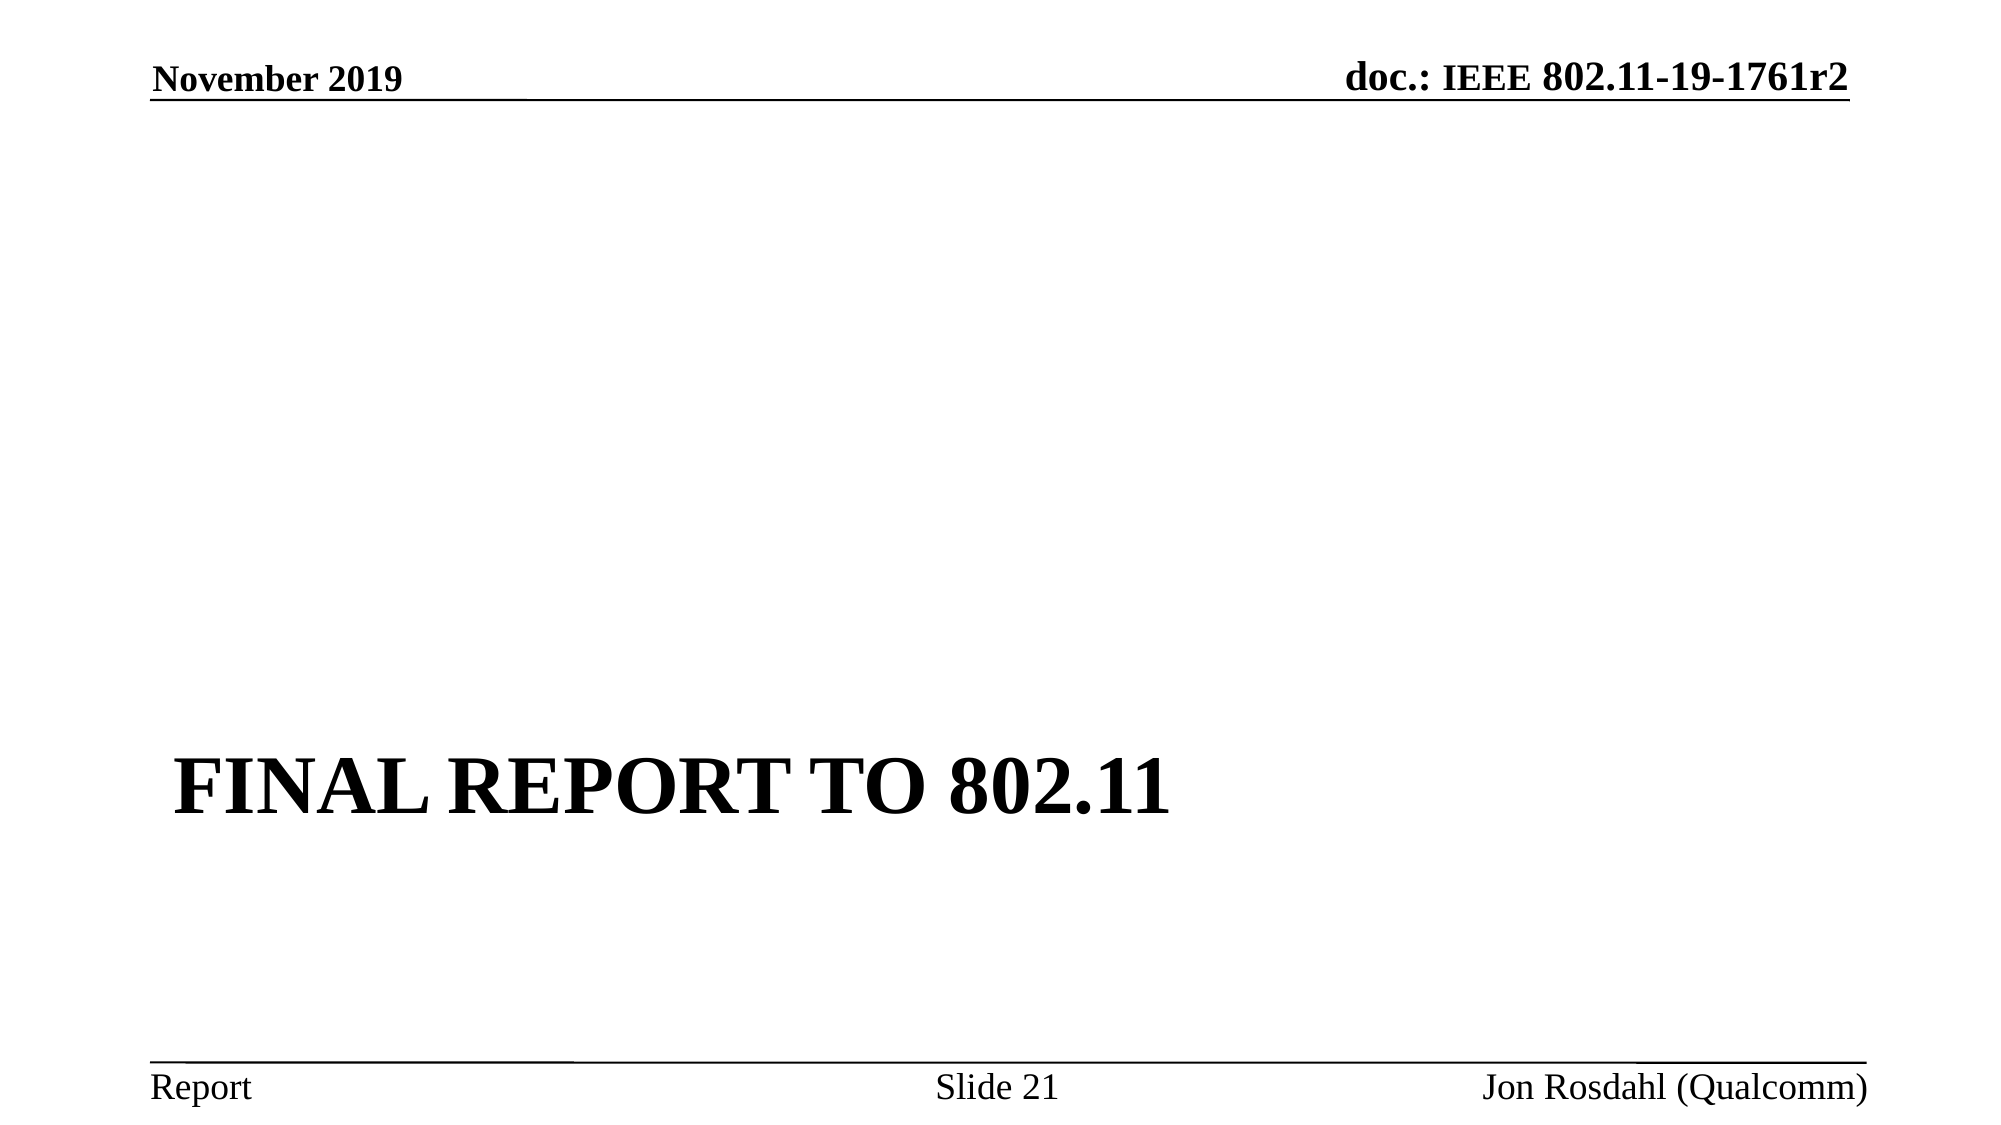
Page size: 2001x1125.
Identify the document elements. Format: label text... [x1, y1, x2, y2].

footer Jon Rosdahl (Qualcomm) [1424, 1061, 1869, 1108]
title Final Report to 802.11 [157, 722, 1859, 947]
slide_number Slide 21 [928, 1061, 1067, 1123]
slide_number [152, 49, 434, 100]
